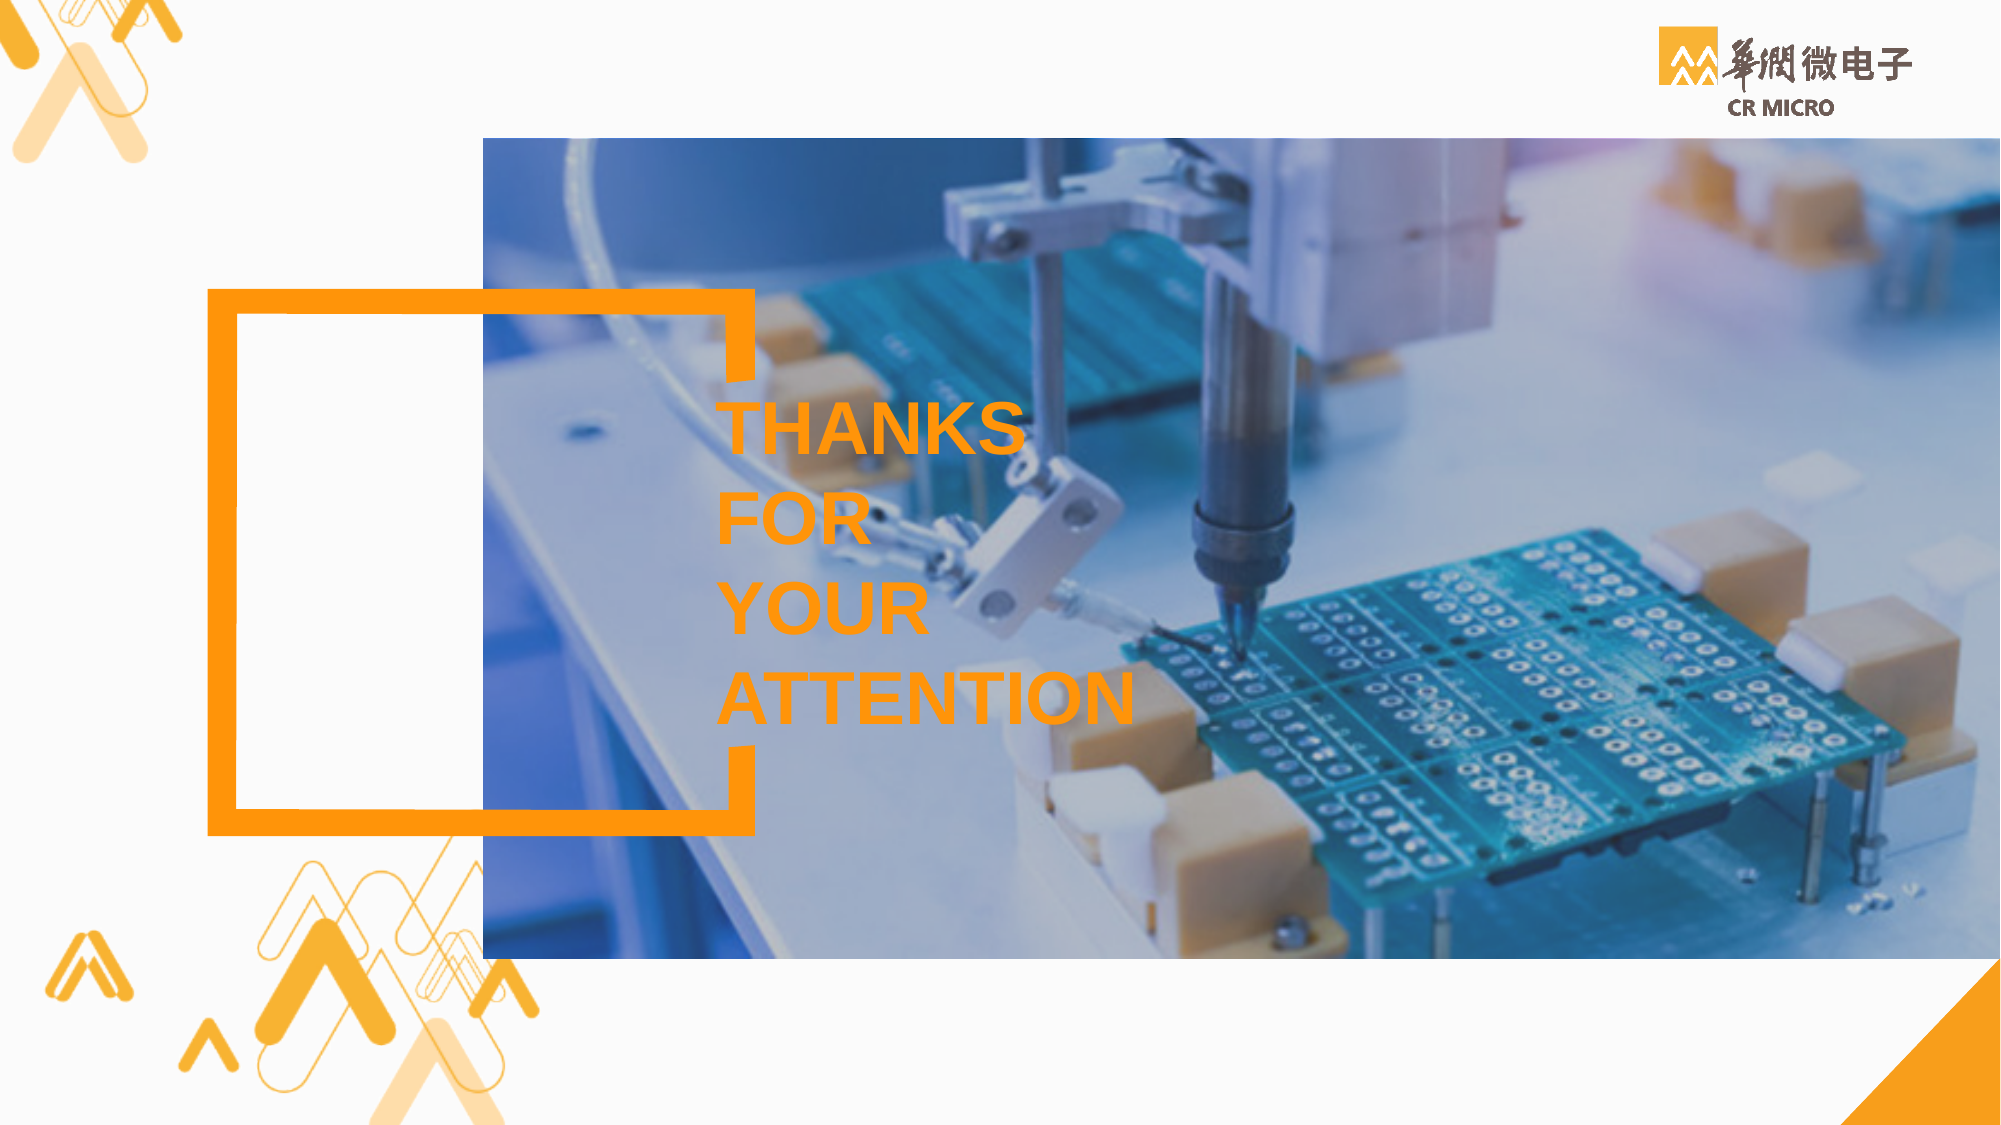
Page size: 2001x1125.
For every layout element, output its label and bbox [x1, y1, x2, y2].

picture [0, 0, 205, 169]
picture [1638, 5, 1932, 136]
text_box [206, 287, 483, 838]
picture [39, 138, 2000, 1125]
slide_number [1535, 1041, 1986, 1102]
